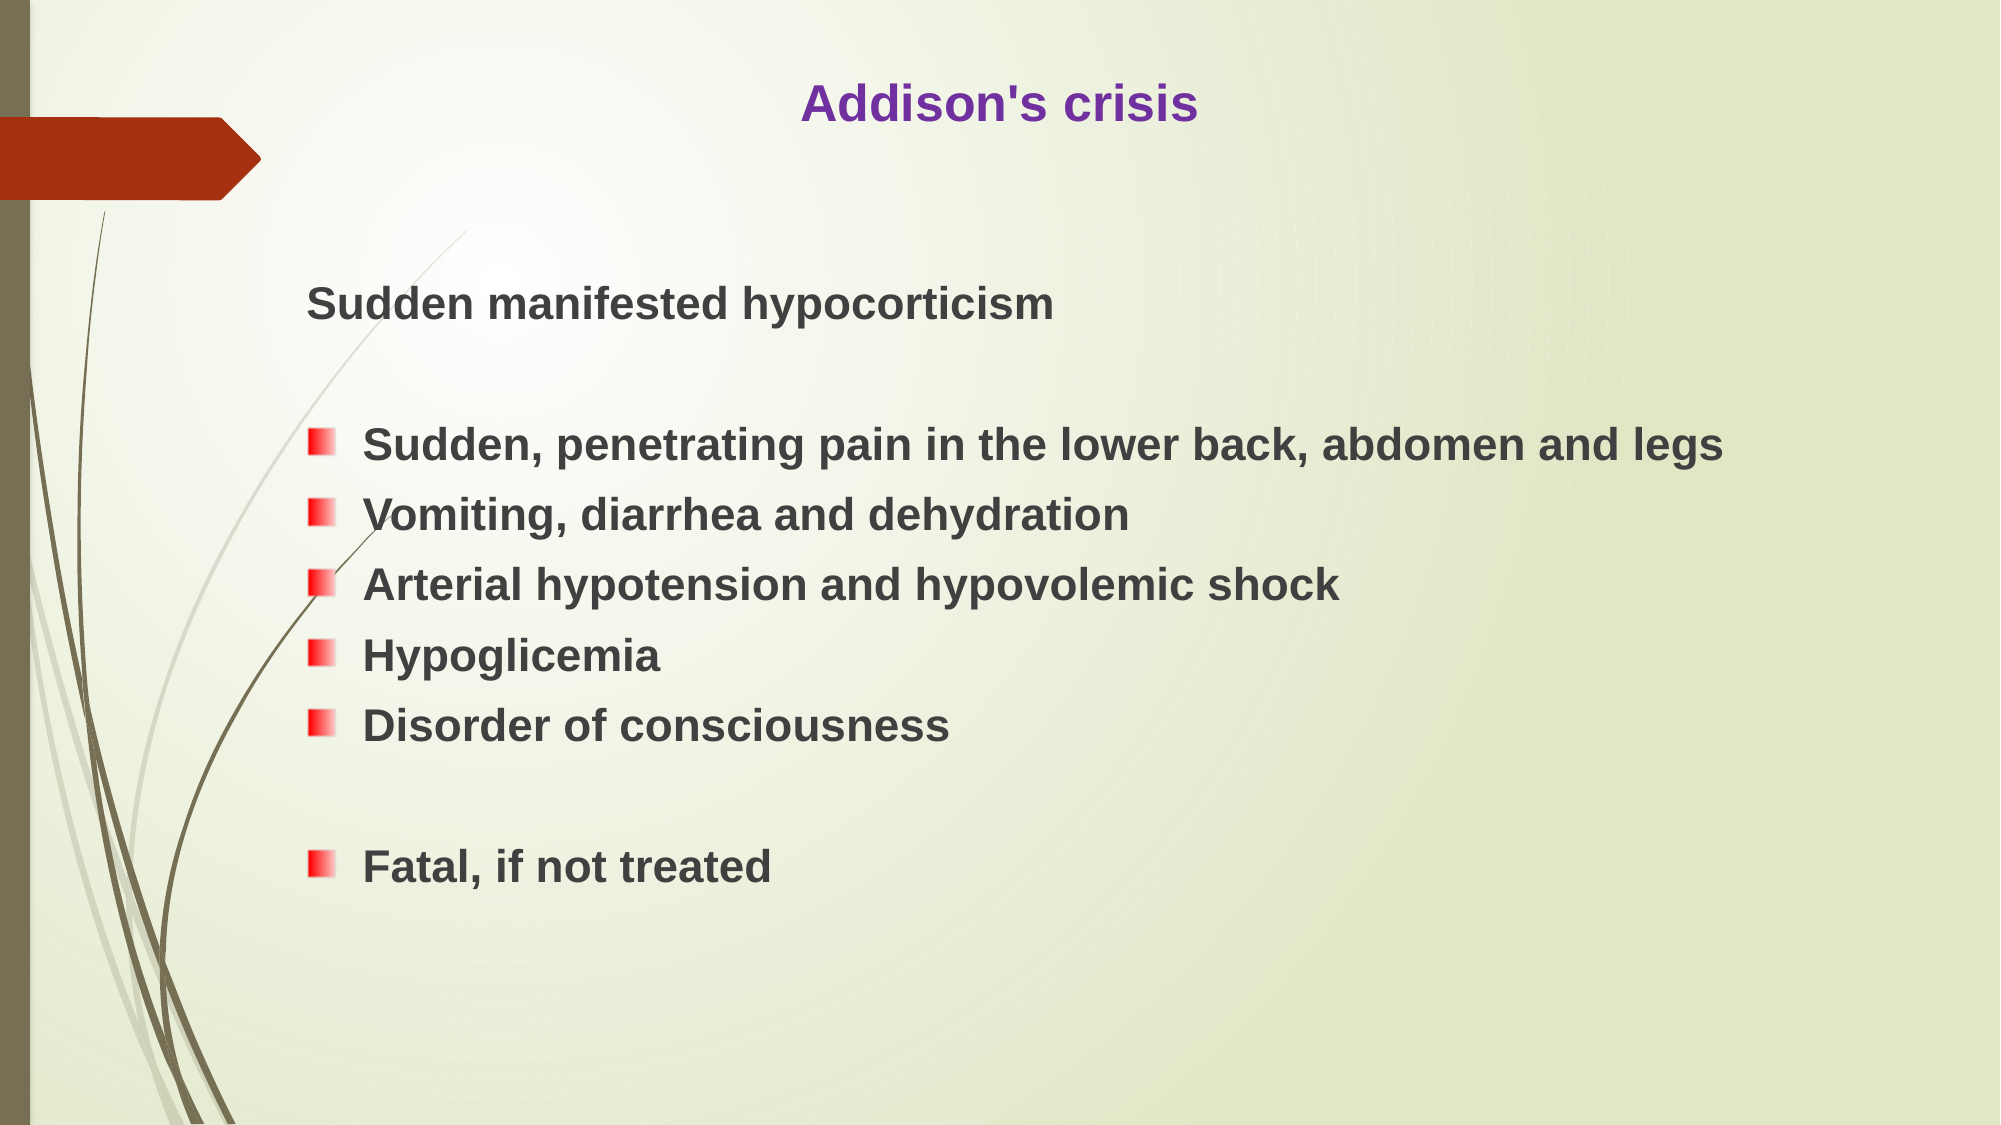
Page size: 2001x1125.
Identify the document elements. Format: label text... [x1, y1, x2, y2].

picture [306, 426, 339, 459]
picture [306, 567, 339, 600]
picture [306, 496, 339, 530]
list Sudden manifested hypocorticism Sudden, penetrating pain in the lower back, abdomen and legs Vomiting, diarrhea and dehydration Arterial hypotension and hypovolemic shock Hypoglicemia Disorder of consciousness Fatal, if not treated [291, 191, 1769, 1005]
picture [306, 637, 339, 670]
picture [306, 848, 339, 881]
title Addison's crisis [249, 0, 1750, 142]
picture [306, 707, 339, 740]
